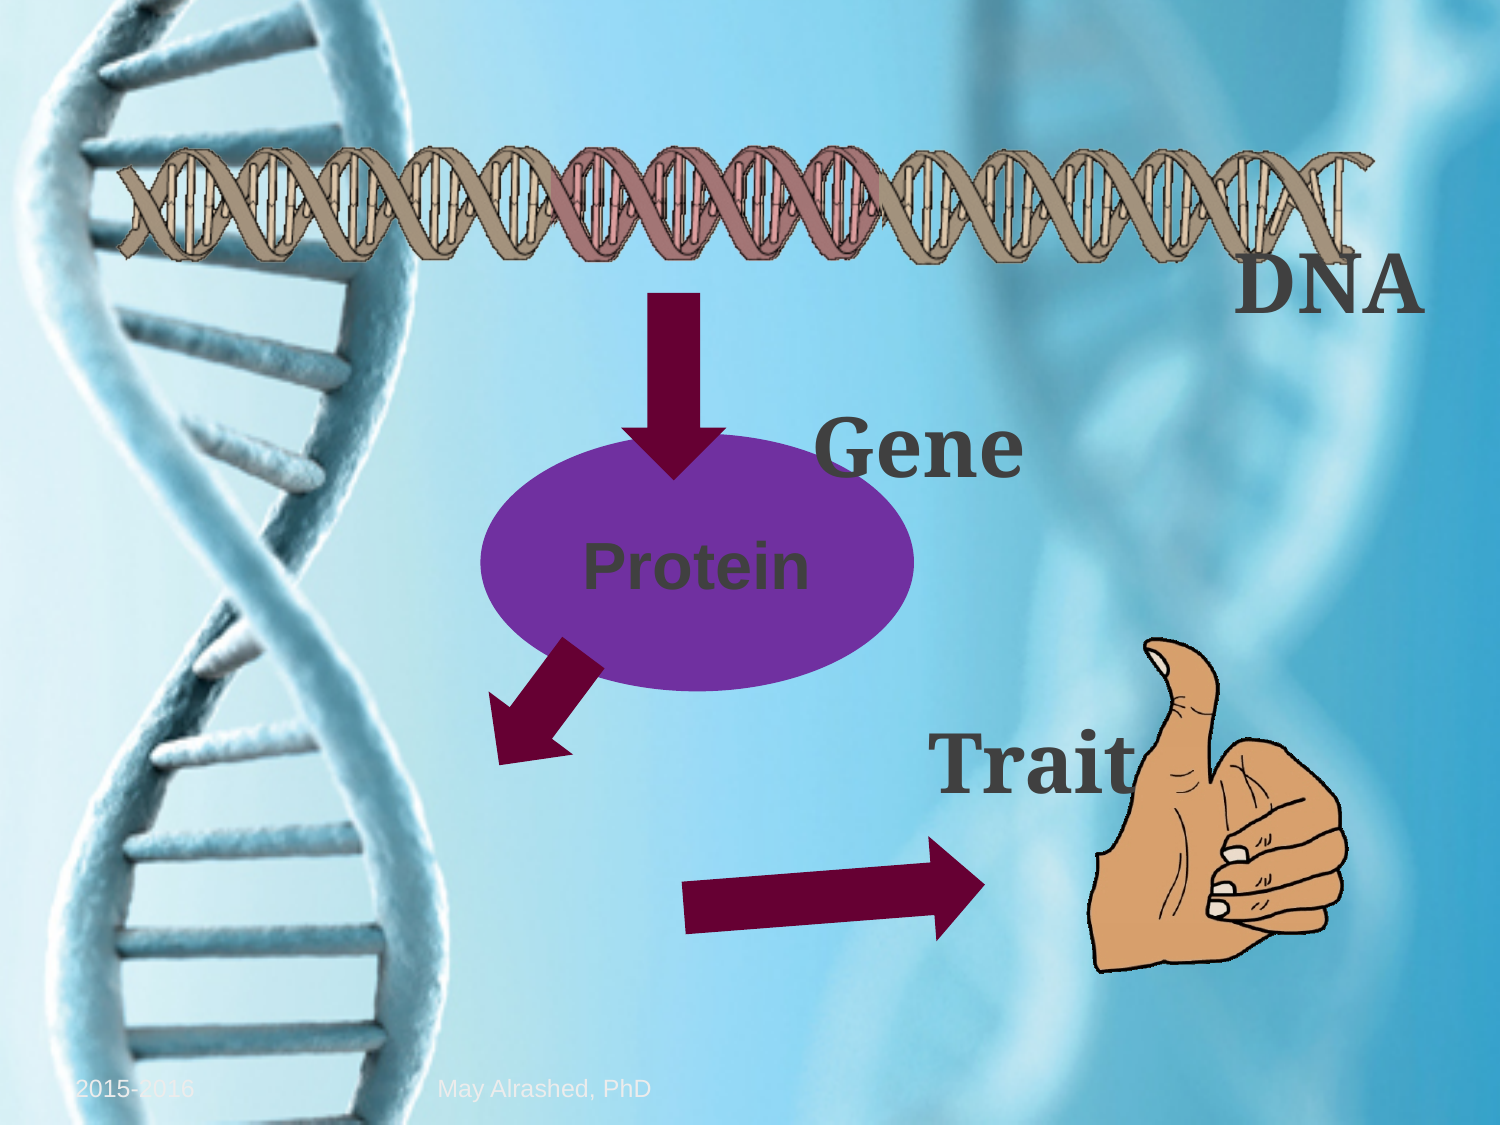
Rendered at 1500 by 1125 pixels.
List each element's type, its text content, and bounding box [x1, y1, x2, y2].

text_box DNA [1218, 222, 1500, 338]
picture [1057, 0, 1208, 457]
footer May Alrashed, PhD [437, 1042, 988, 1103]
picture [1212, 0, 1500, 222]
picture [411, 0, 1052, 369]
text_box Protein [478, 432, 917, 694]
picture [255, 0, 407, 427]
text_box Gene [796, 386, 1079, 502]
picture [0, 0, 1500, 1125]
text_box [679, 834, 988, 944]
text_box [619, 382, 729, 483]
text_box [486, 634, 607, 768]
slide_number 2015-2016 [75, 1042, 425, 1103]
text_box Trait [914, 703, 1070, 818]
picture [703, 279, 1052, 445]
